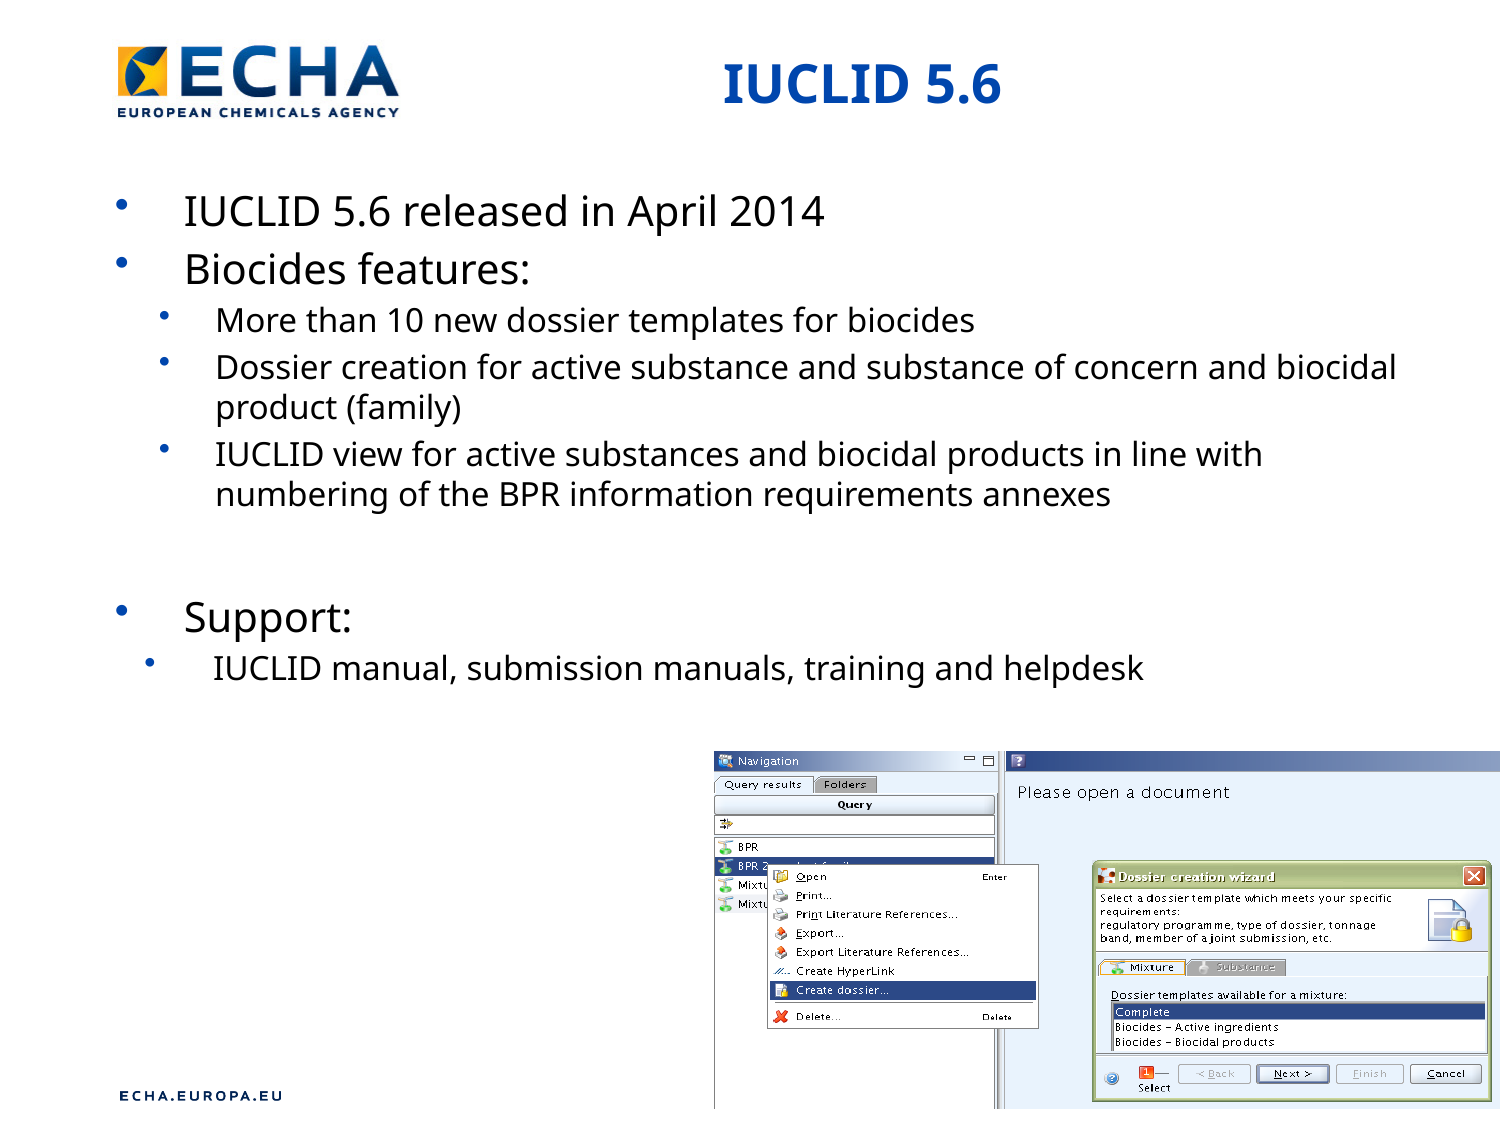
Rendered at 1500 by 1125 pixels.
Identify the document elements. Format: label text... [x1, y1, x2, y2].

title IUCLID 5.6 [708, 41, 1444, 123]
picture [0, 0, 1500, 1125]
list IUCLID 5.6 released in April 2014 Biocides features: More than 10 new dossier templates for biocides Dossier creation for active substance and substance of concern and biocidal product (family) IUCLID view for active substances and biocidal products in line with numbering of the BPR information requirements annexes Support: IUCLID manual, submission manuals, training and helpdesk [99, 177, 1450, 1005]
